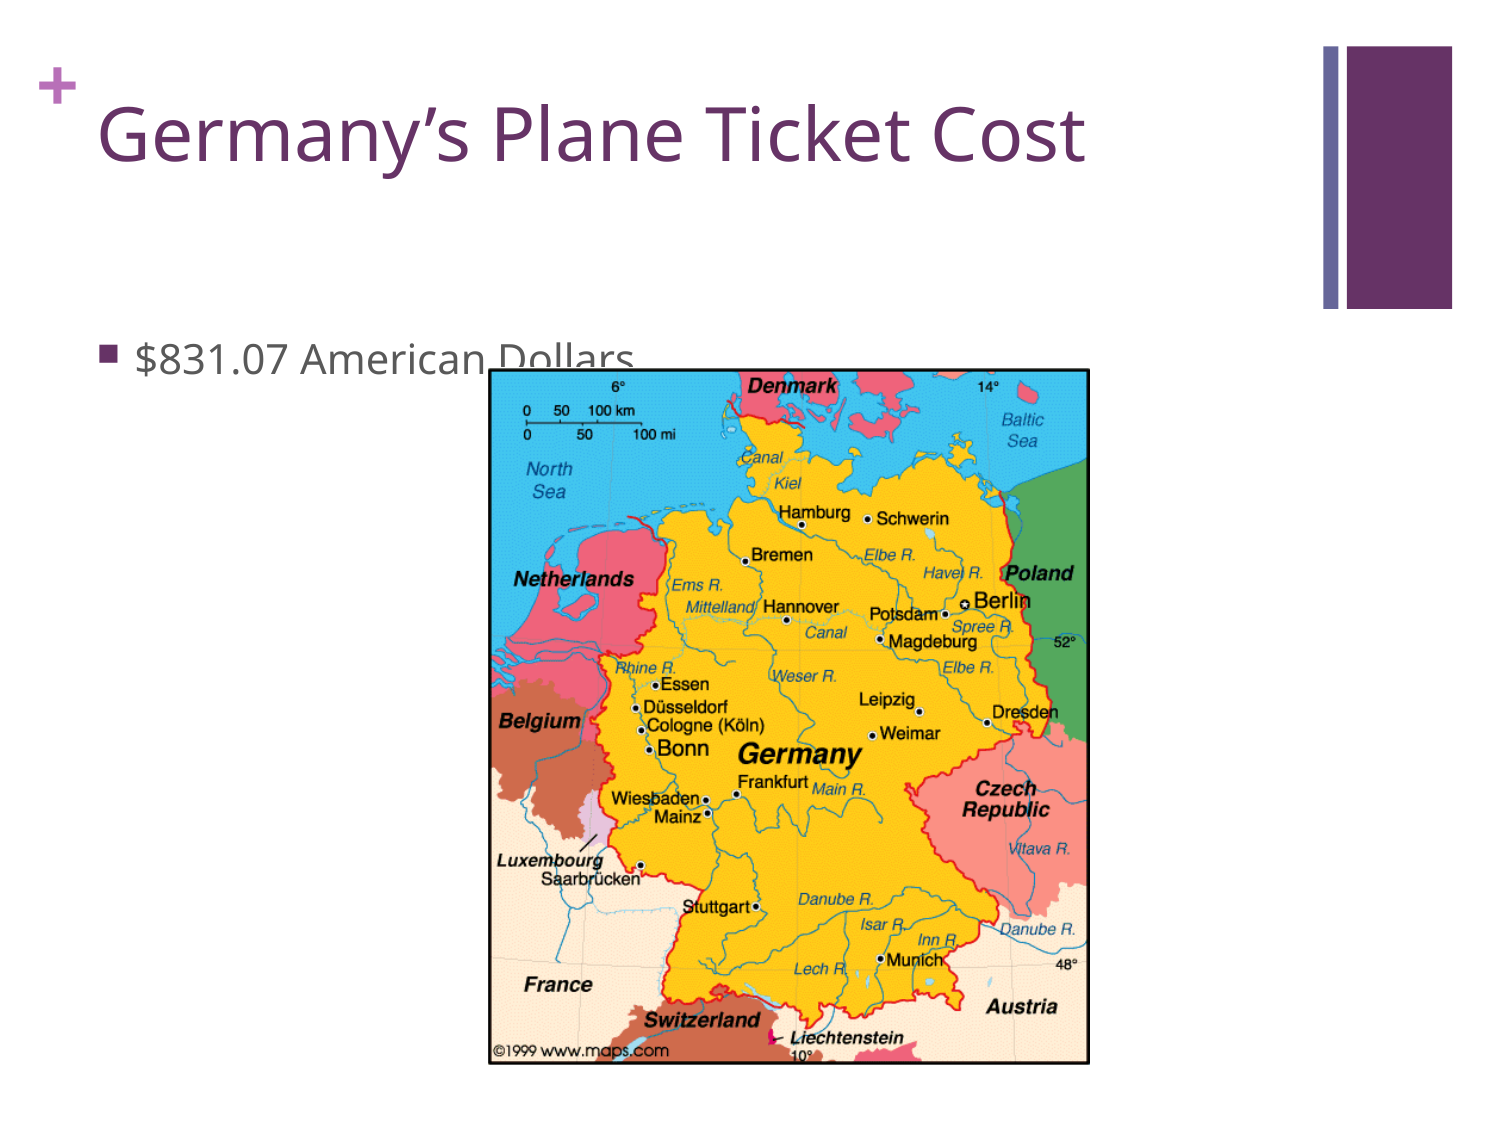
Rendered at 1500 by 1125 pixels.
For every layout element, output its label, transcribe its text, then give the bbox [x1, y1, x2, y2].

list $831.07 American Dollars [81, 324, 1322, 1005]
title Germany’s Plane Ticket Cost [81, 79, 1322, 263]
picture [487, 367, 1091, 1066]
